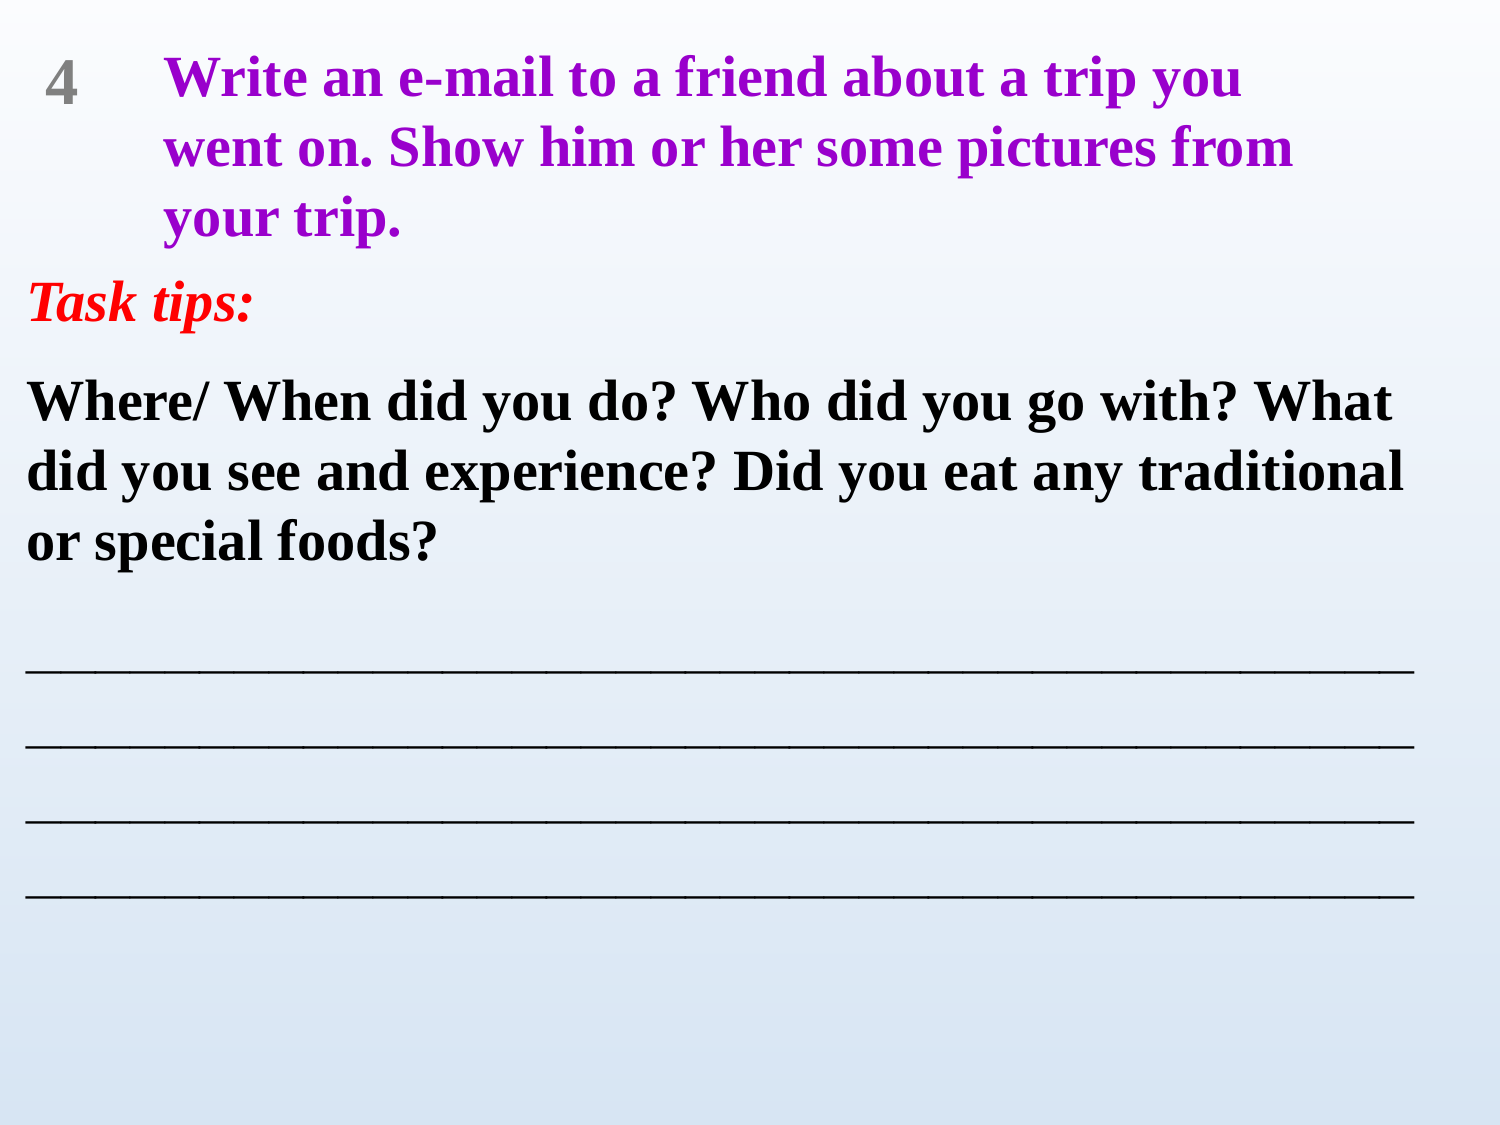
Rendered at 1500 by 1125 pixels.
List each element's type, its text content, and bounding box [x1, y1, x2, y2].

text_box Task tips: Where/ When did you do? Who did you go with? What did you see and experience? Did you eat any traditional or special foods? ________________________________________________________________________________________________________________________________________________________________ [11, 256, 1453, 989]
text_box Write an e-mail to a friend about a trip you went on. Show him or her some pictures from your trip. [148, 31, 1390, 256]
text_box 4 [5, 30, 118, 126]
